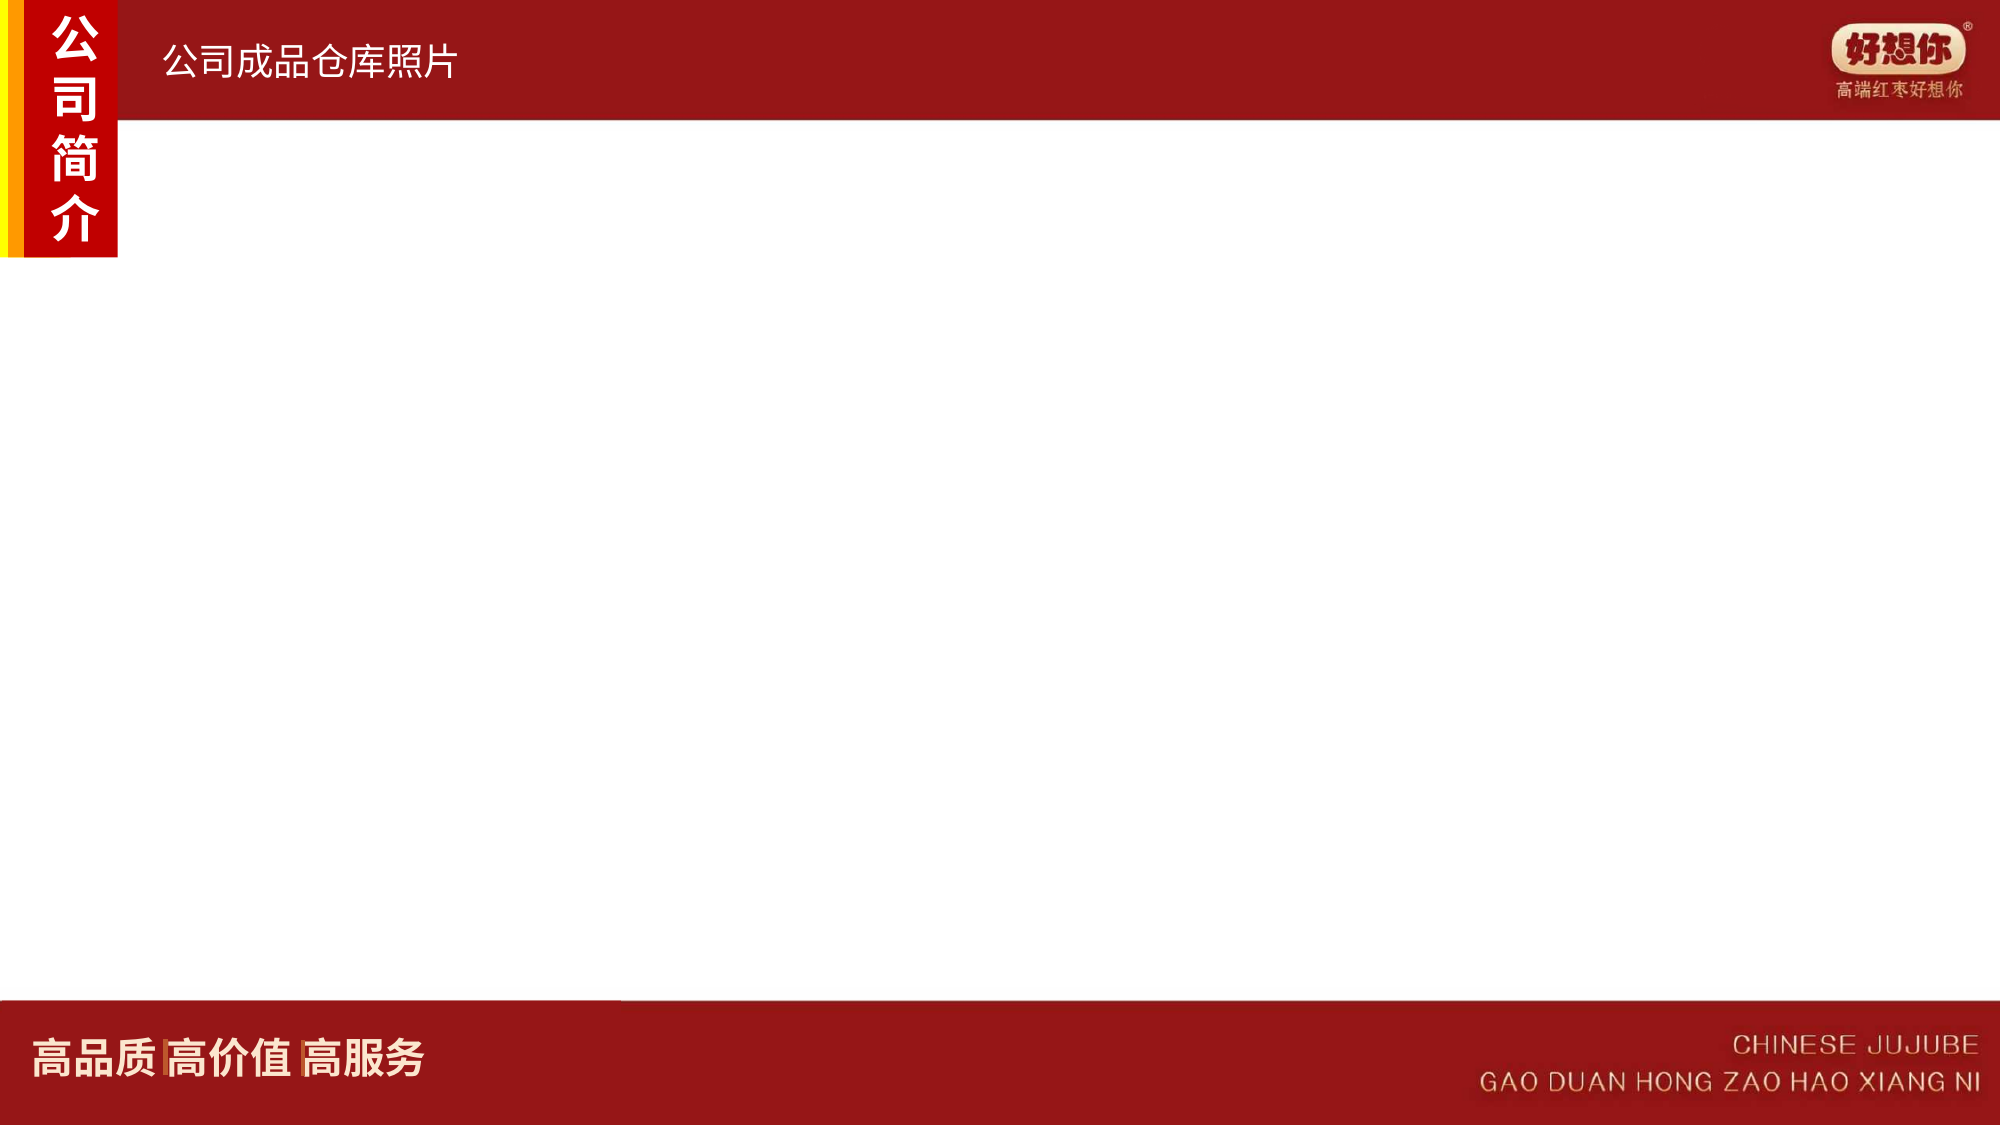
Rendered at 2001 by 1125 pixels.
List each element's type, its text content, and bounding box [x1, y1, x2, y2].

text_box [0, 0, 7, 259]
picture [0, 0, 2000, 1125]
text_box [7, 0, 23, 259]
text_box 公司成品仓库照片 [146, 30, 477, 91]
text_box 公司简介 [35, 0, 84, 255]
text_box [23, 0, 119, 259]
